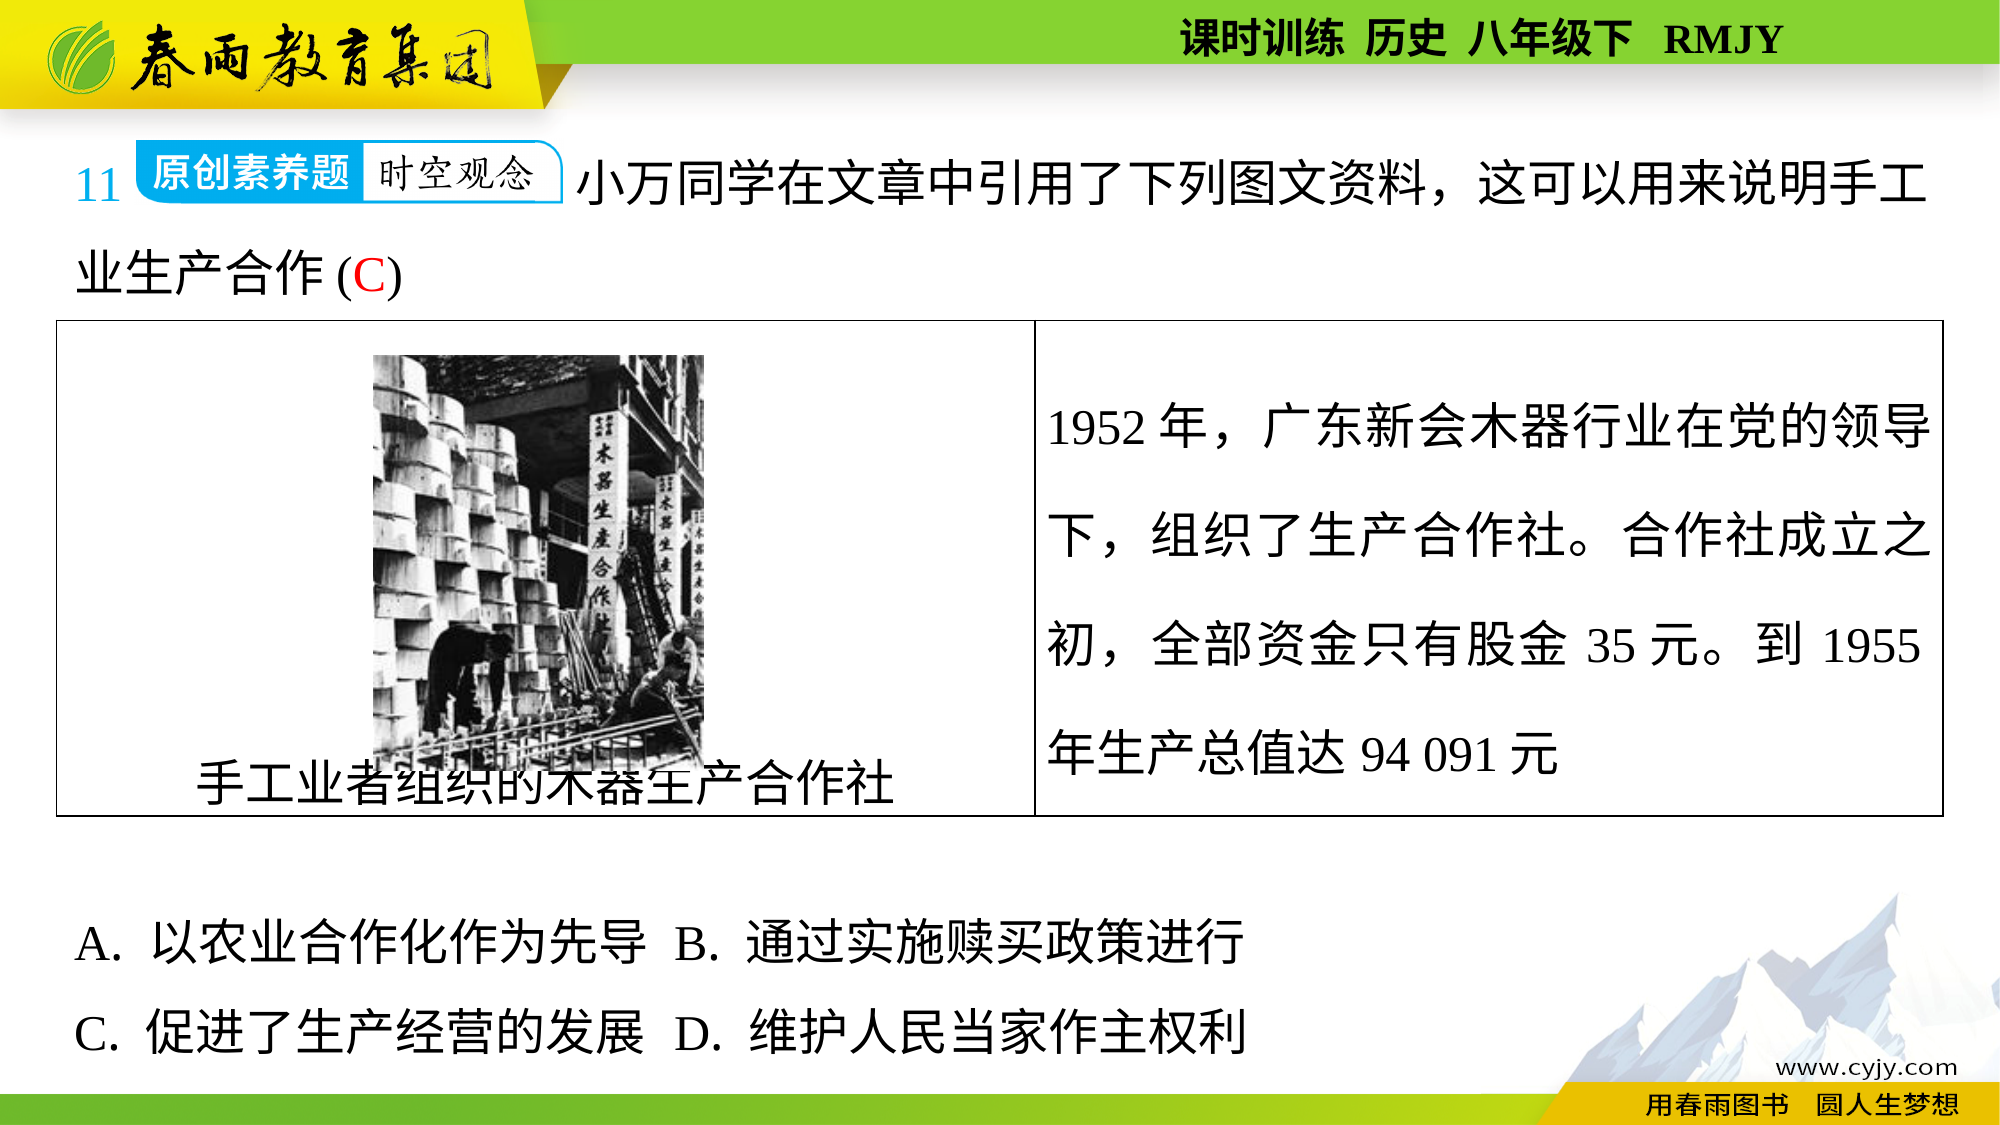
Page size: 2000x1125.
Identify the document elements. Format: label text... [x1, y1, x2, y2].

picture [0, 0, 2000, 1125]
list 11 小万同学在文章中引用了下列图文资料，这可以用来说明手工业生产合作(C) A. 以农业合作化作为先导 B. 通过实施赎买政策进行 C. 促进了生产经营的发展 D. 维护人民当家作主权利 [59, 817, 1944, 1078]
list 11 小万同学在文章中引用了下列图文资料，这可以用来说明手工业生产合作(C) A. 以农业合作化作为先导 B. 通过实施赎买政策进行 C. 促进了生产经营的发展 D. 维护人民当家作主权利 [59, 113, 1944, 320]
table_header 1952年，广东新会木器行业在党的领导下，组织了生产合作社。合作社成立之初，全部资金只有股金35元。到1955年生产总值达94 091元 [1036, 321, 1942, 815]
table_header 手工业者组织的木器生产合作社 [57, 321, 1034, 815]
